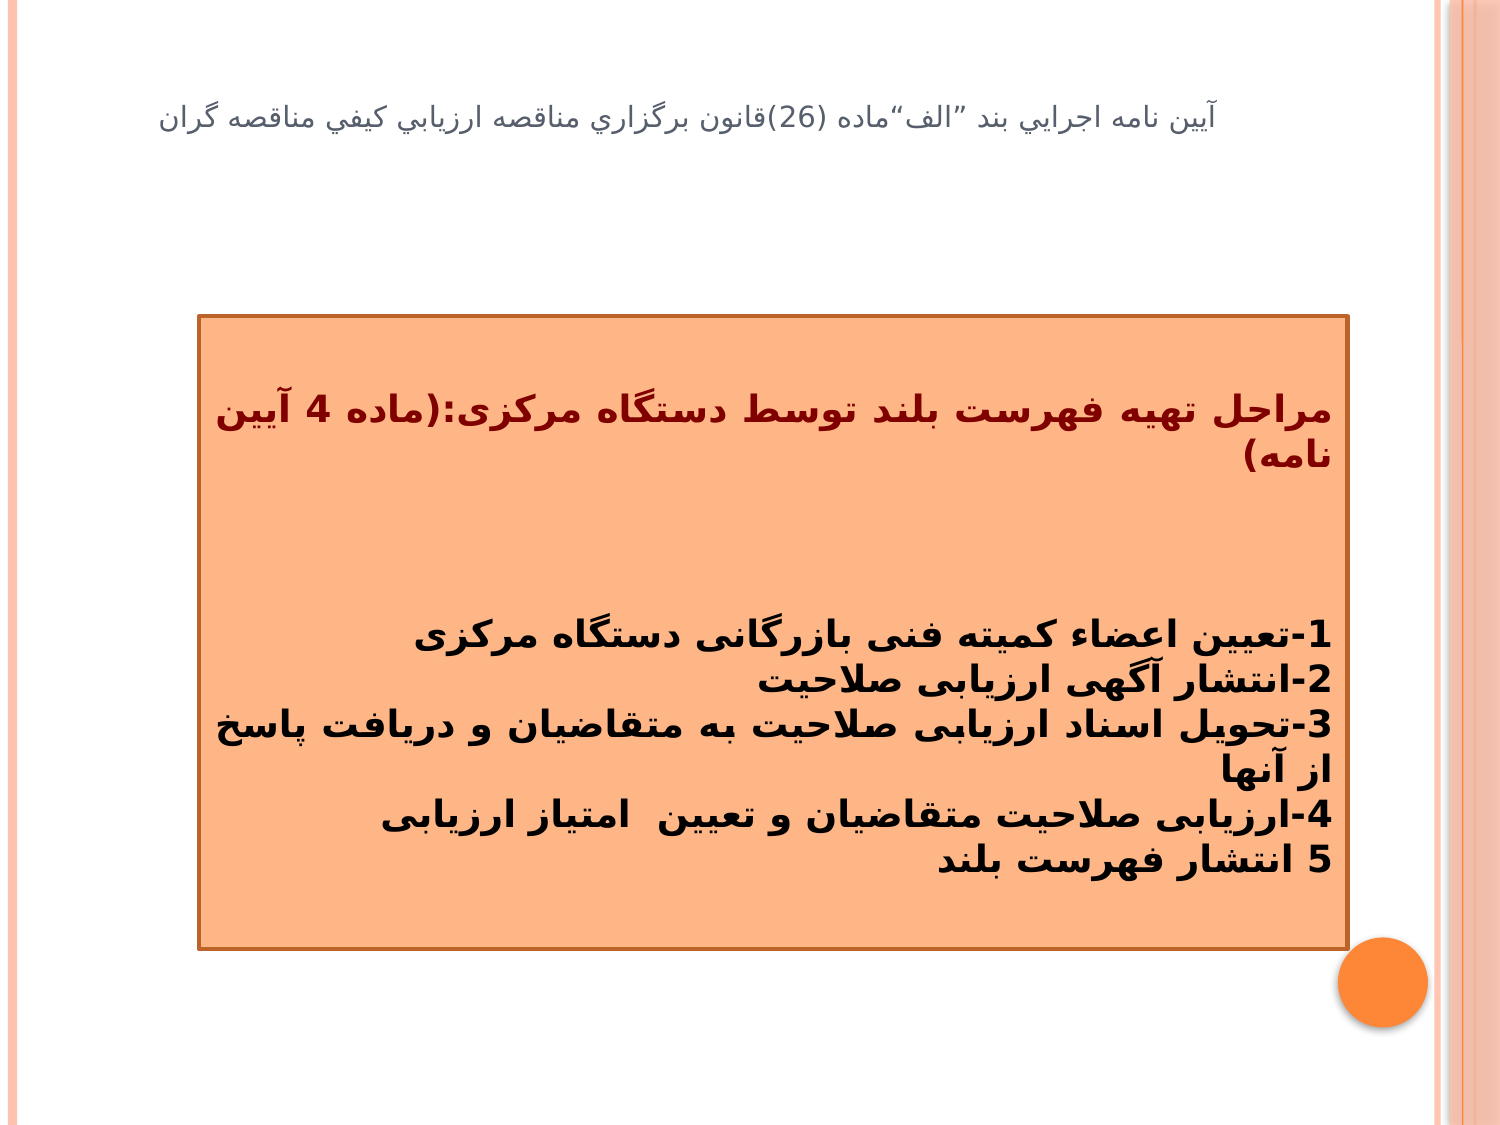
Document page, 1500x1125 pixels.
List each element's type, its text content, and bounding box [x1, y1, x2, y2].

text_box آيين نامه اجرايي بند ”الف“ماده (26)قانون برگزاري مناقصه ارزيابي كيفي مناقصه گران [75, 45, 1300, 141]
text_box مراحل تهیه فهرست بلند توسط دستگاه مرکزی:(ماده 4 آیین نامه) 1-تعیین اعضاء کمیته فنی بازرگانی دستگاه مرکزی 2-انتشار آگهی ارزیابی صلاحیت 3-تحویل اسناد ارزیابی صلاحیت به متقاضیان و دریافت پاسخ از آنها 4-ارزیابی صلاحیت متقاضیان و تعیین امتیاز ارزیابی 5 انتشار فهرست بلند [197, 314, 1350, 951]
